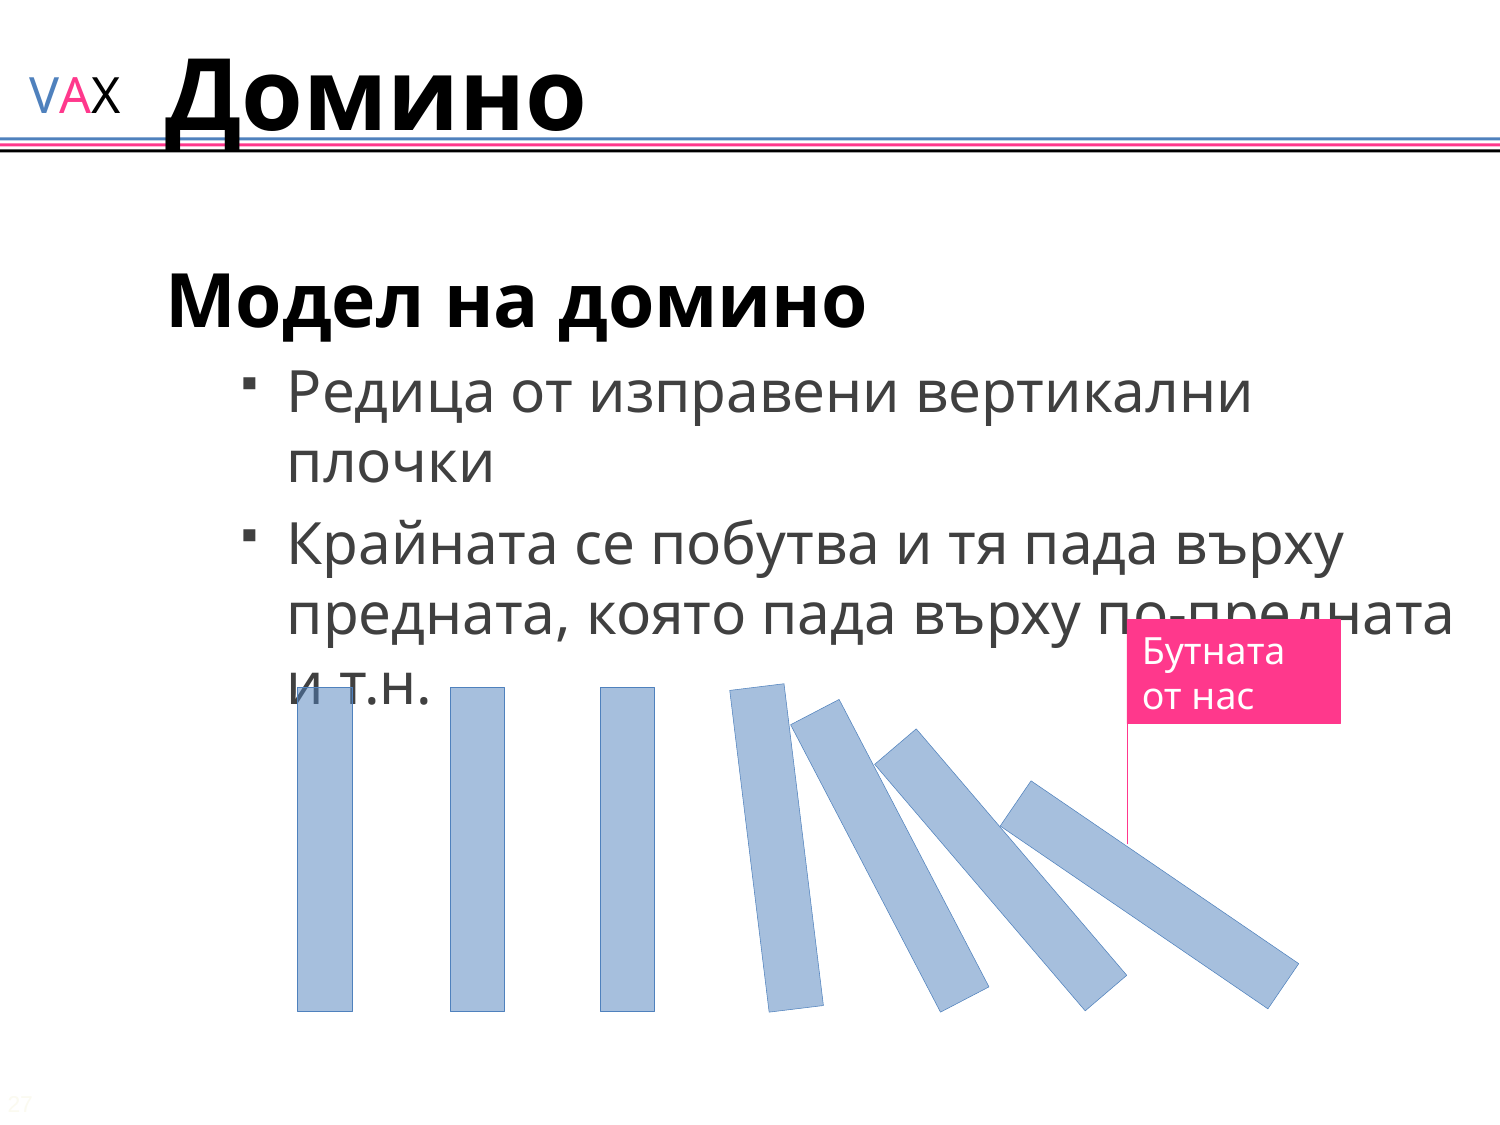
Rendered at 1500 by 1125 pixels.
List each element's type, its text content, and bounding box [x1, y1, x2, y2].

text_box [448, 685, 507, 1014]
text_box [598, 685, 657, 1014]
text_box [727, 681, 826, 1015]
text_box [788, 697, 991, 1015]
text_box [296, 685, 354, 1014]
list Модел на домино Редица от изправени вертикални плочки Крайната се побутва и тя пада върху предната, която пада върху по-предната и т.н. [150, 200, 1488, 1113]
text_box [1126, 618, 1341, 845]
title Домино [0, 37, 1500, 144]
text_box [872, 726, 1129, 1013]
text_box [998, 778, 1301, 1011]
